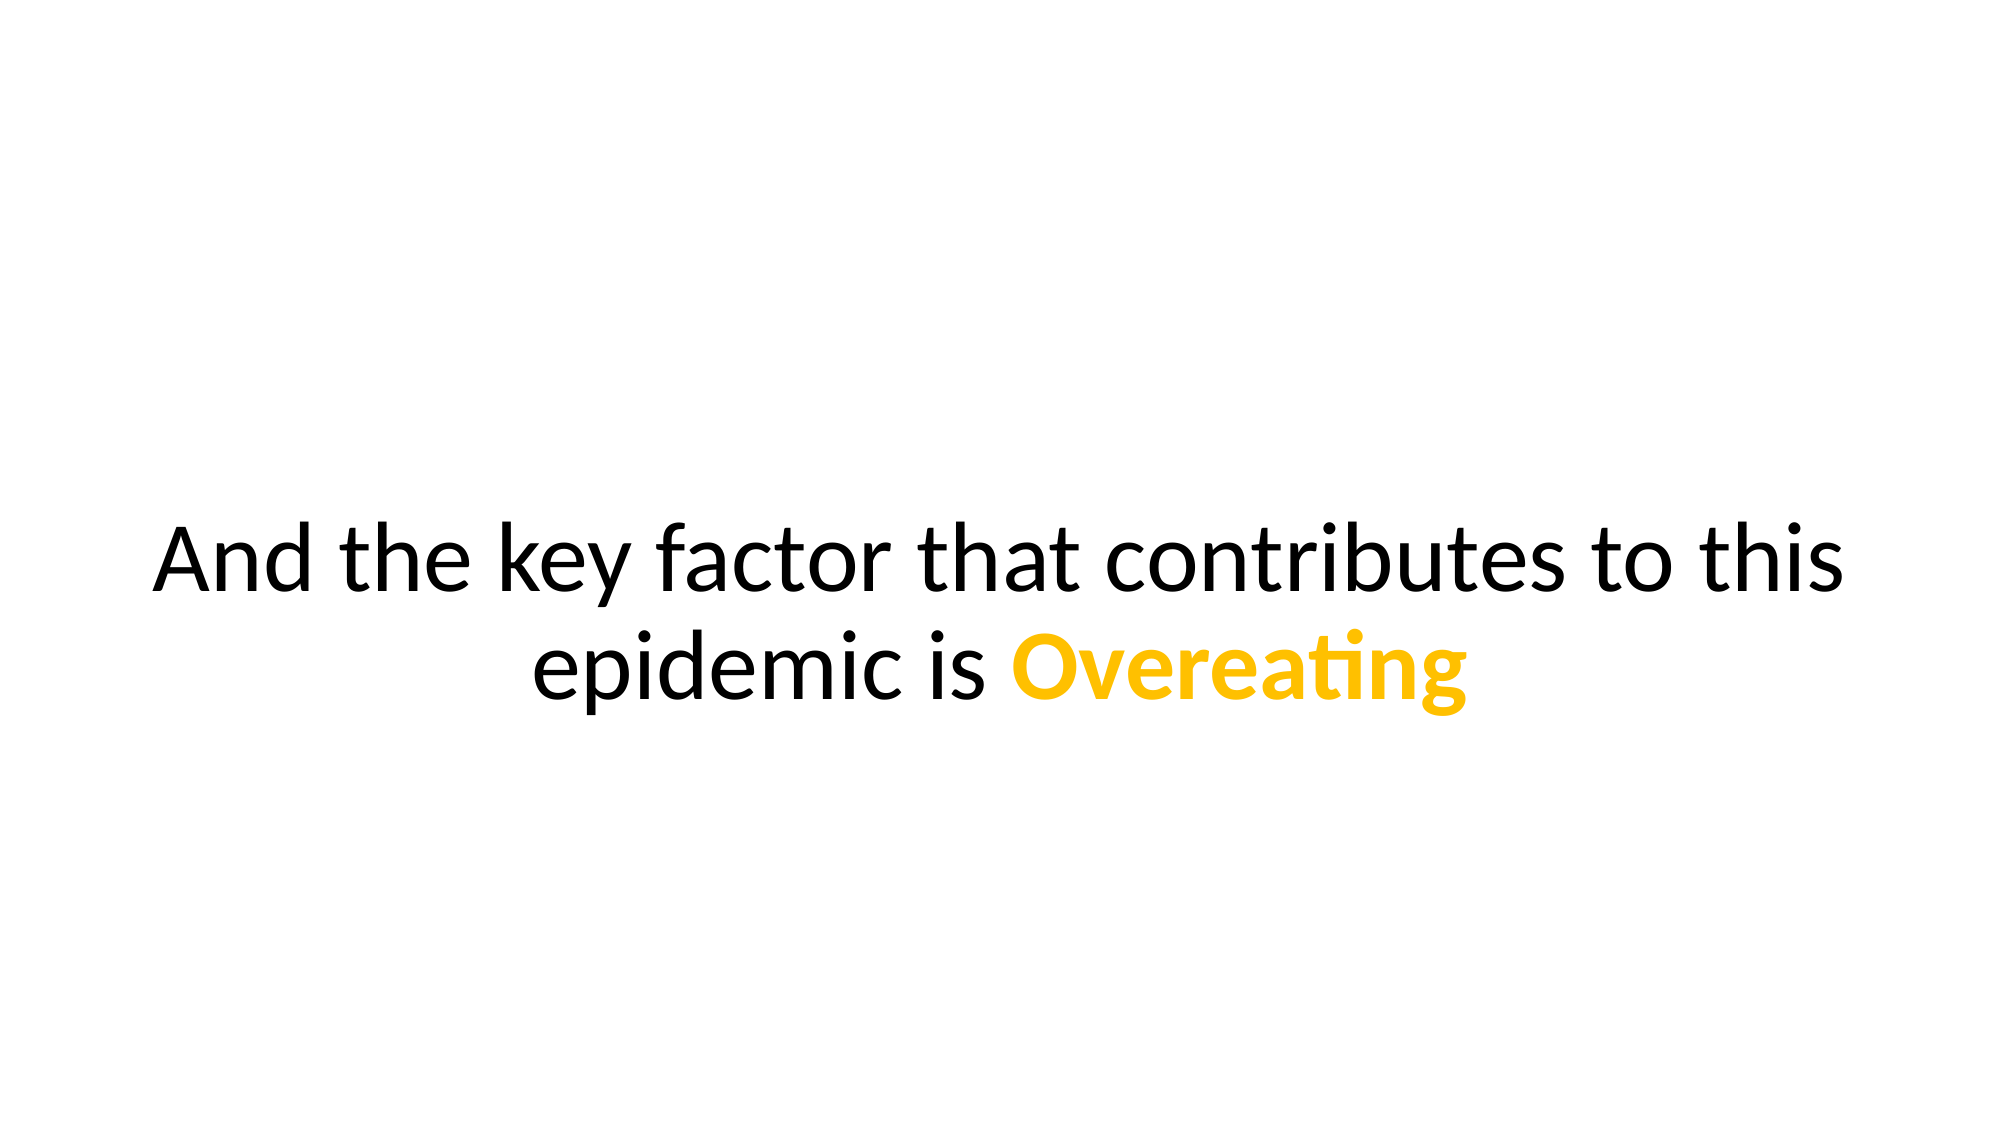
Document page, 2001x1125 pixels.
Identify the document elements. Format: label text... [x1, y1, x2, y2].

list And the key factor that contributes to this epidemic is Overeating [137, 357, 1863, 1014]
